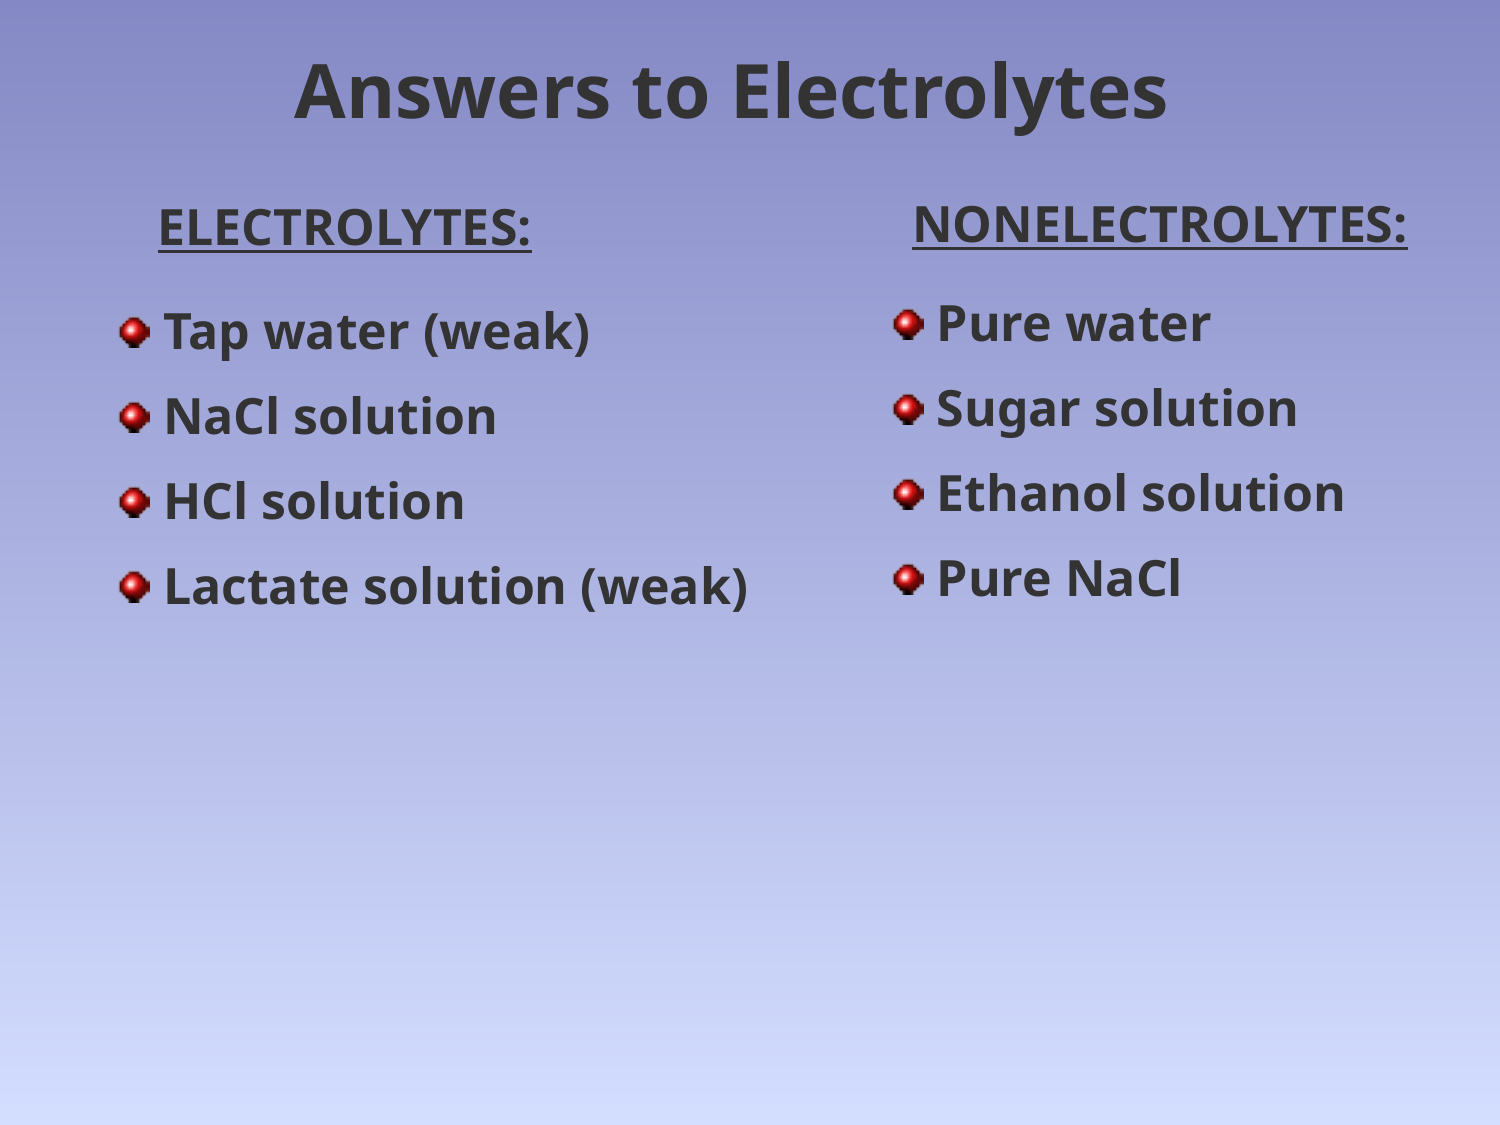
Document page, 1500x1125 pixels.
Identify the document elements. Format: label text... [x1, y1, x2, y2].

text_box NONELECTROLYTES: [897, 185, 1423, 261]
picture [888, 559, 924, 595]
text_box Pure water Sugar solution Ethanol solution Pure NaCl [873, 284, 1387, 699]
title Answers to Electrolytes [256, 38, 1208, 139]
text_box [112, 237, 600, 292]
picture [888, 389, 924, 425]
picture [888, 304, 924, 340]
picture [888, 474, 924, 510]
text_box ELECTROLYTES: [142, 188, 547, 237]
text_box Tap water (weak) NaCl solution HCl solution Lactate solution (weak) [99, 292, 775, 792]
picture [114, 566, 150, 603]
picture [114, 397, 150, 433]
picture [114, 482, 150, 518]
picture [114, 312, 150, 348]
